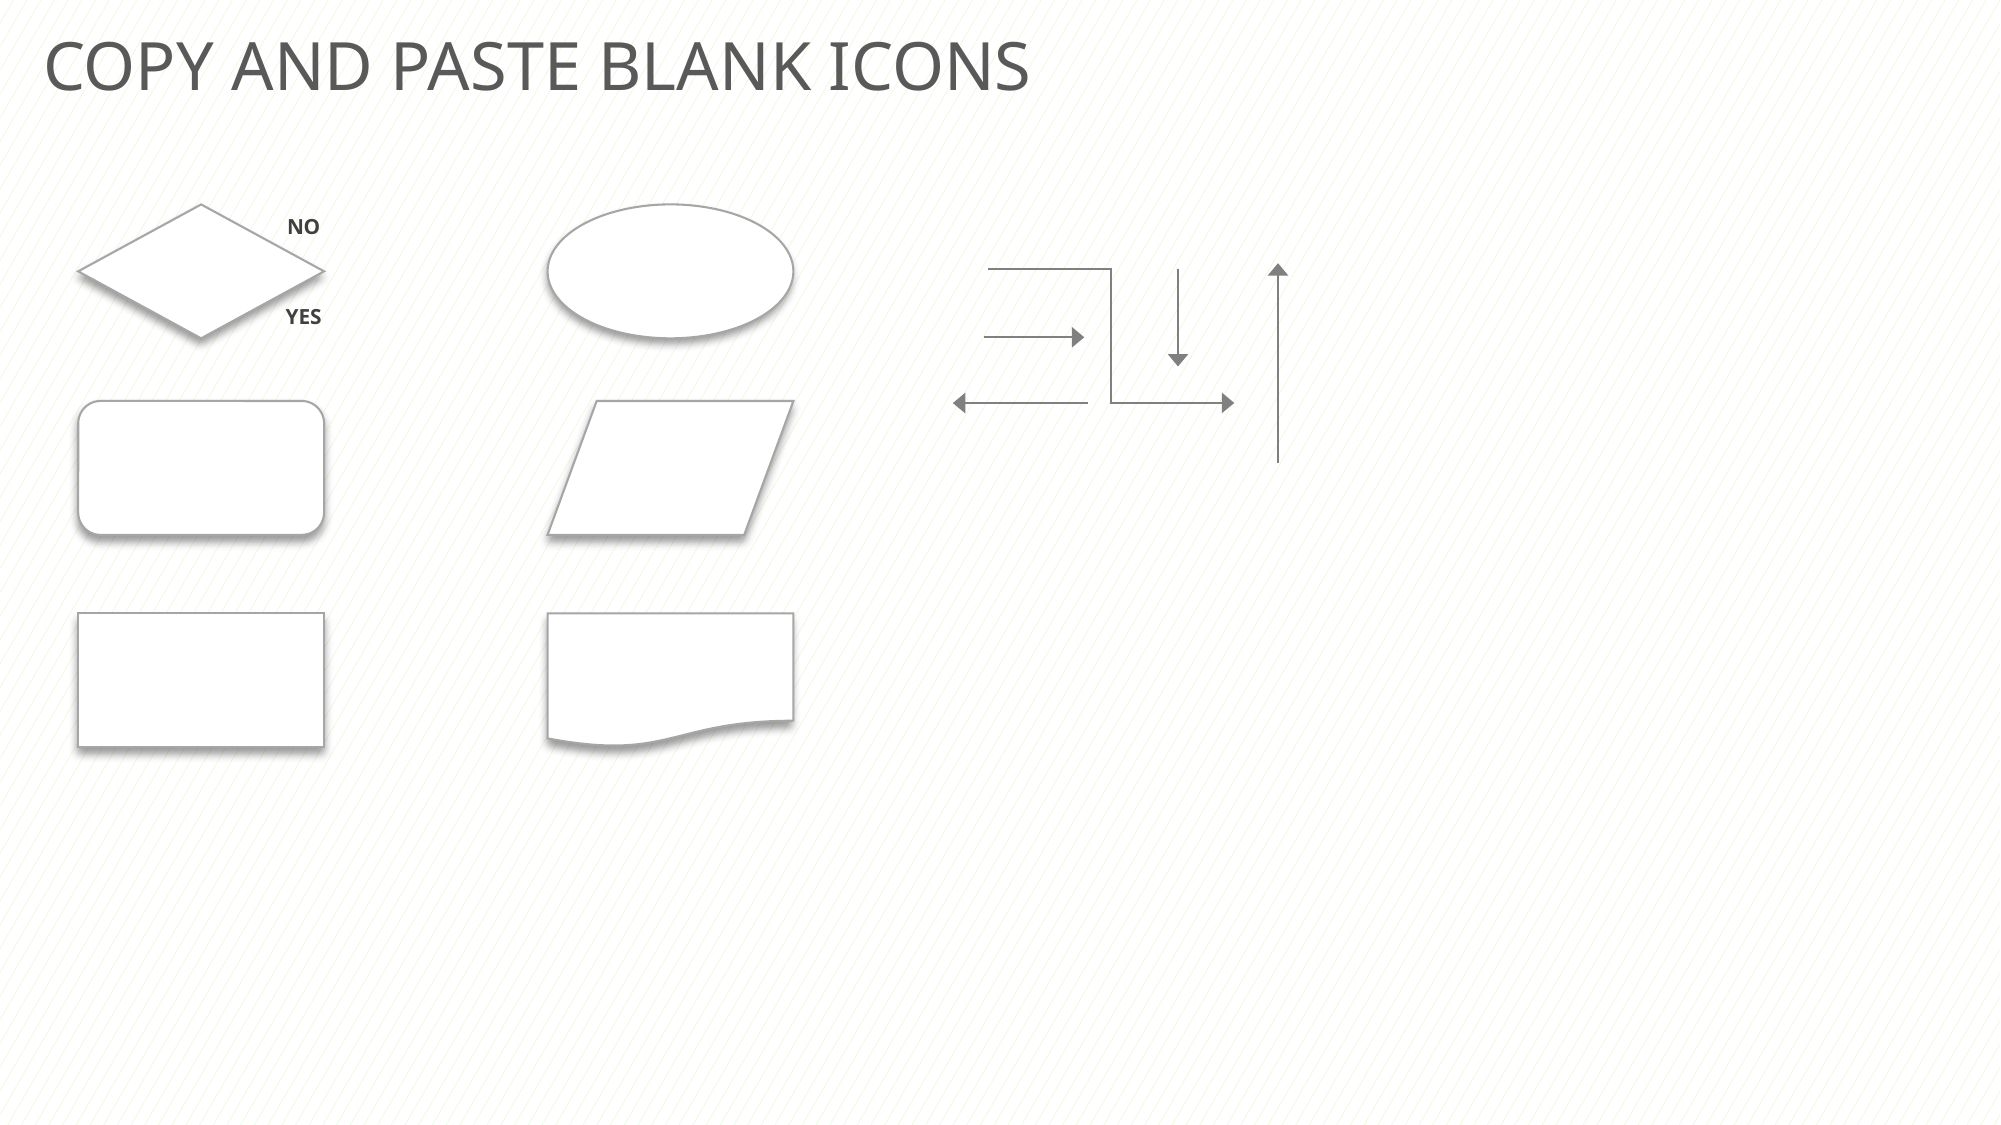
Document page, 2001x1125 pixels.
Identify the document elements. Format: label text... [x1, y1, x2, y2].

text_box [547, 613, 794, 746]
text_box COPY AND PASTE BLANK ICONS [28, 16, 1977, 112]
text_box [78, 613, 325, 748]
text_box [547, 400, 794, 535]
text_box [988, 269, 1235, 403]
text_box [547, 204, 794, 339]
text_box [78, 204, 336, 339]
text_box [78, 400, 325, 535]
